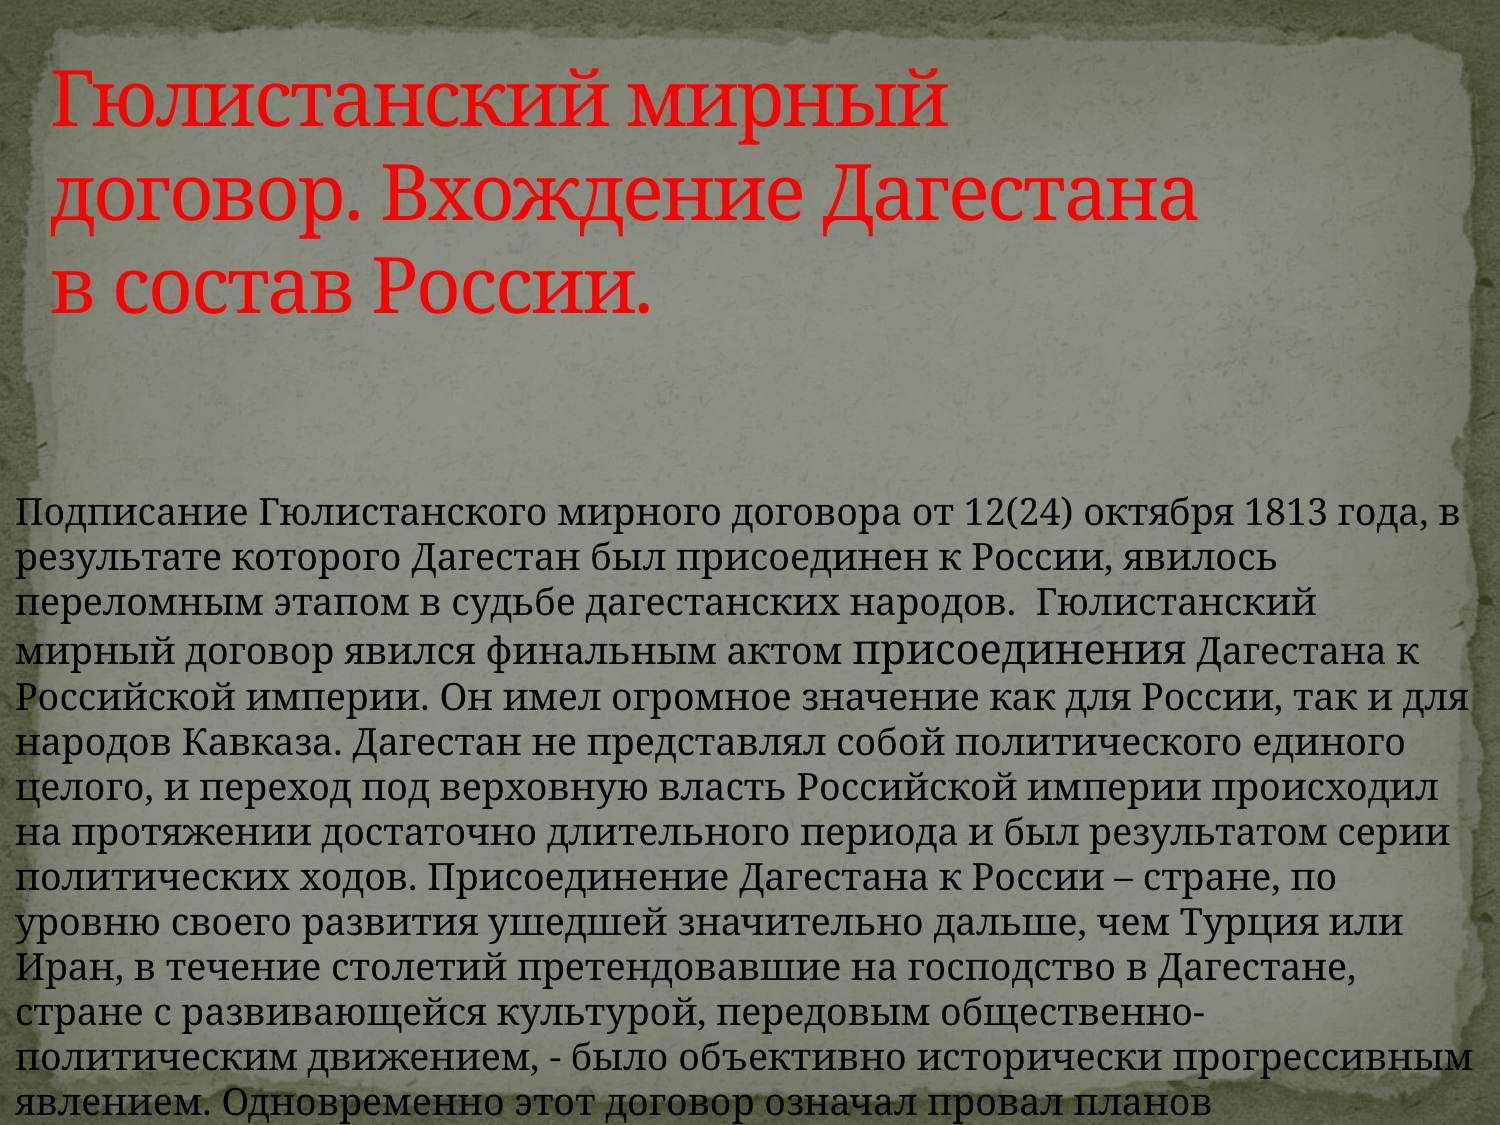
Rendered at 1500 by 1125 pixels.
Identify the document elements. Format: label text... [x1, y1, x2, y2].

title Гюлистанский мирный договор. Вхождение Дагестана в состав России. [35, 35, 1241, 337]
text_box Подписание Гюлистанского мирного договора от 12(24) октября 1813 года, в результате которого Дагестан был присоединен к России, явилось переломным этапом в судьбе дагестанских народов. Гюлистанский мирный договор явился финальным актом присоединения Дагестана к Российской империи. Он имел огромное значение как для России, так и для народов Кавказа. Дагестан не представлял собой политического единого целого, и переход под верховную власть Российской империи происходил на протяжении достаточно длительного периода и был результатом серии политических ходов. Присоединение Дагестана к России – стране, по уровню своего развития ушедшей значительно дальше, чем Турция или Иран, в течение столетий претендовавшие на господство в Дагестане, стране с развивающейся культурой, передовым общественно-политическим движением, - было объективно исторически прогрессивным явлением. Одновременно этот договор означал провал планов Великобритании и Франции в отношении включения Кавказа в свои сферы влияния. [0, 480, 1500, 1125]
